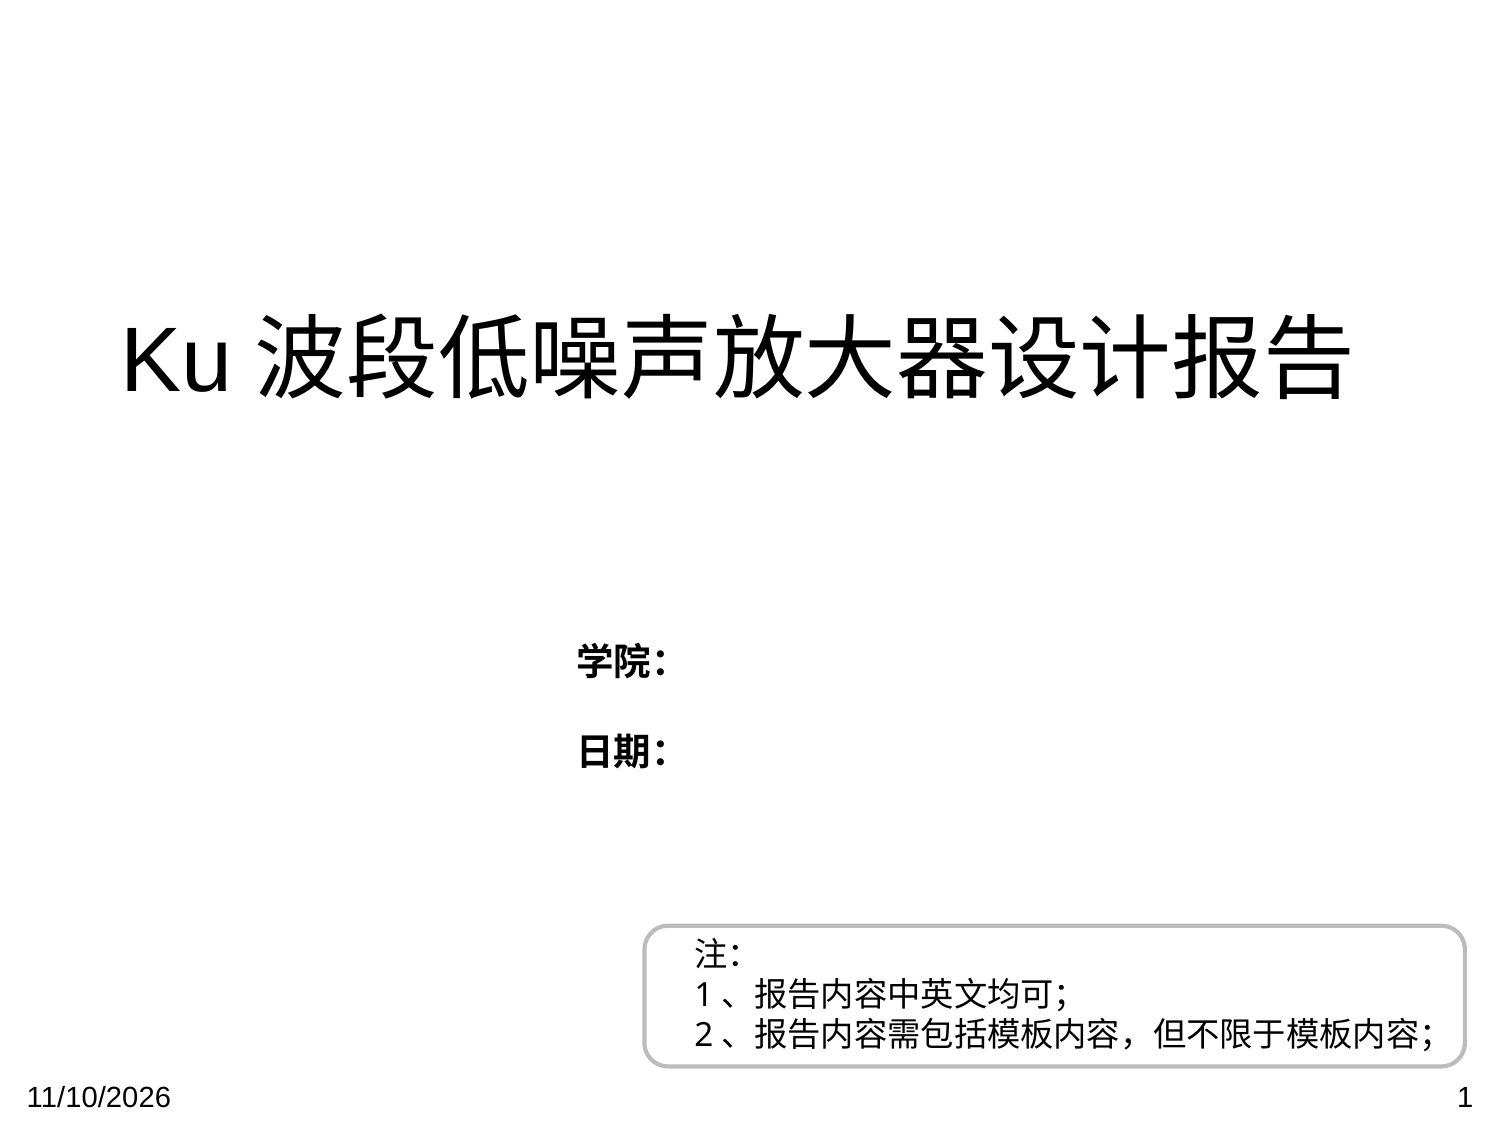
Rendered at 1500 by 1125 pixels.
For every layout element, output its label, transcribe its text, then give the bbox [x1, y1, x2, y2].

text_box [642, 923, 1450, 1069]
slide_number 1 [1138, 1101, 1489, 1125]
text_box 注： 1、报告内容中英文均可； 2、报告内容需包括模板内容，但不限于模板内容； [679, 925, 1500, 1101]
text_box Ku波段低噪声放大器设计报告 [58, 292, 1418, 418]
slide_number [11, 1070, 362, 1125]
text_box 学院： 日期： [398, 585, 868, 781]
